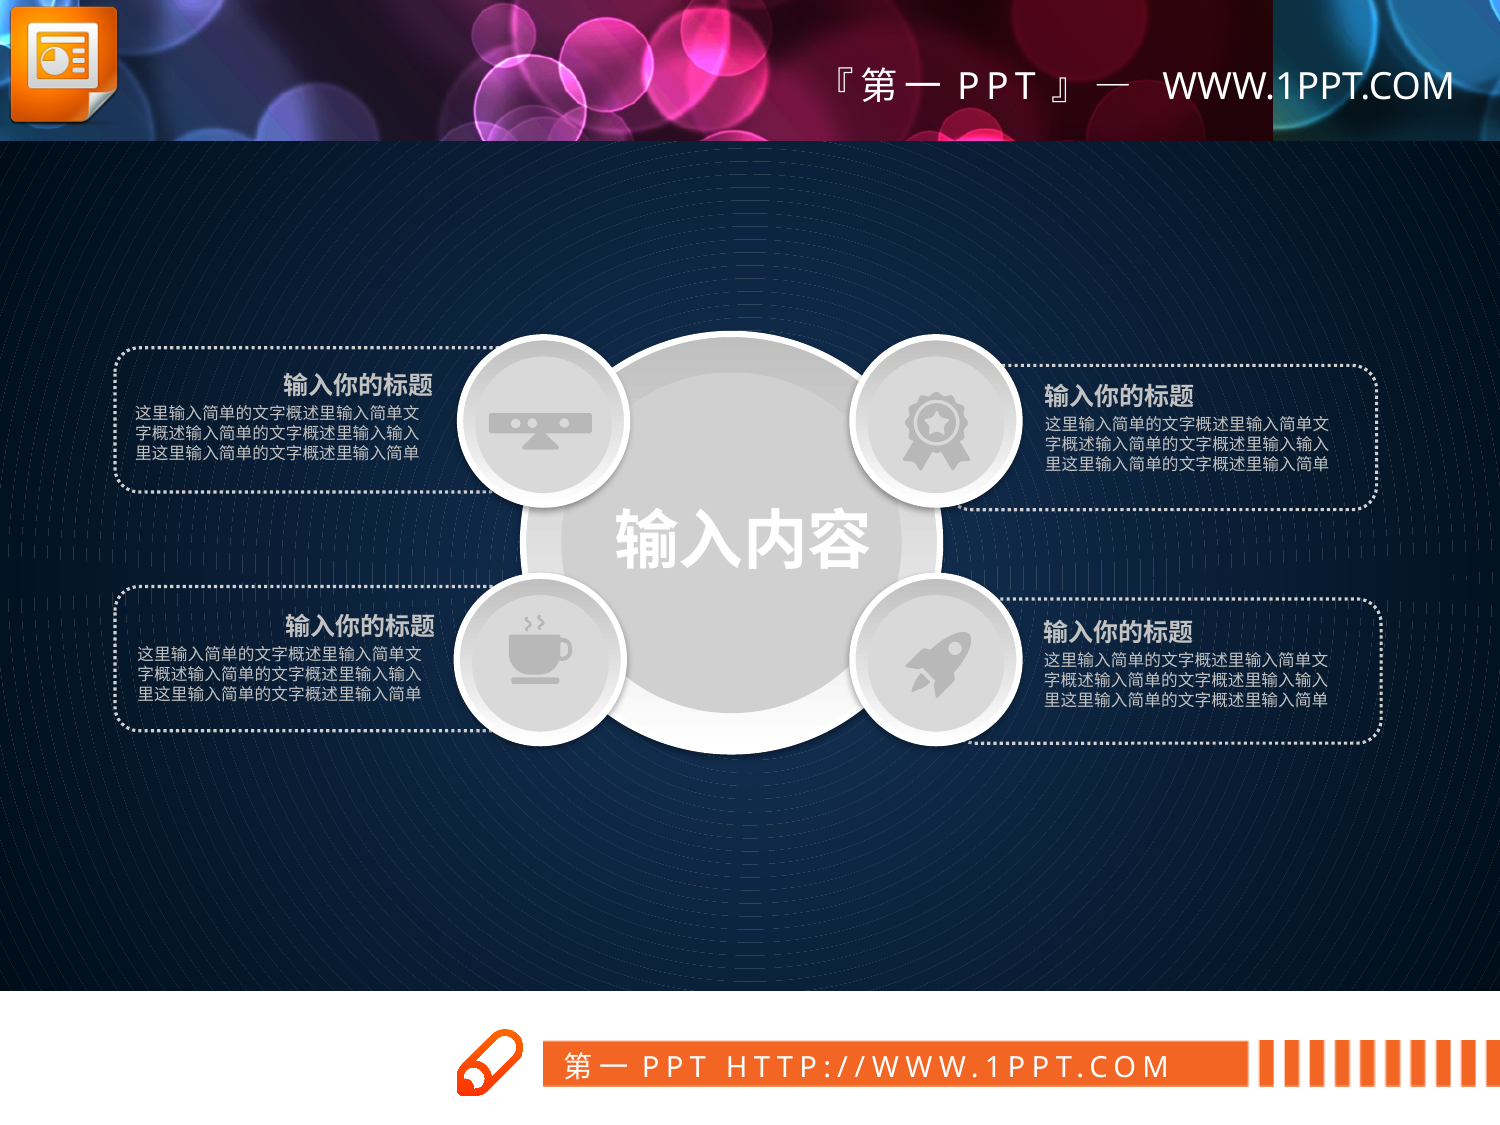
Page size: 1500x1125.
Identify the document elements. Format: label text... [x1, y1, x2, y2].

text_box [1024, 598, 1382, 744]
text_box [902, 391, 971, 472]
text_box [114, 586, 451, 731]
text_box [904, 627, 976, 699]
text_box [508, 614, 573, 685]
text_box 输入你的标题 这里输入简单的文字概述里输入简单文字概述输入简单的文字概述里输入输入里这里输入简单的文字概述里输入简单 [1030, 372, 1358, 491]
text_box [456, 575, 625, 744]
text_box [459, 336, 628, 505]
picture [0, 0, 1500, 141]
text_box [1023, 365, 1377, 510]
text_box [522, 333, 941, 752]
text_box 输入你的标题 这里输入简单的文字概述里输入简单文字概述输入简单的文字概述里输入输入里这里输入简单的文字概述里输入简单 [122, 603, 451, 722]
text_box [114, 347, 454, 492]
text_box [852, 575, 1020, 744]
text_box 输入你的标题 这里输入简单的文字概述里输入简单文字概述输入简单的文字概述里输入输入里这里输入简单的文字概述里输入简单 [120, 361, 449, 480]
text_box 输入你的标题 这里输入简单的文字概述里输入简单文字概述输入简单的文字概述里输入输入里这里输入简单的文字概述里输入简单 [1028, 608, 1357, 727]
picture [543, 1040, 1500, 1087]
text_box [852, 336, 1020, 505]
